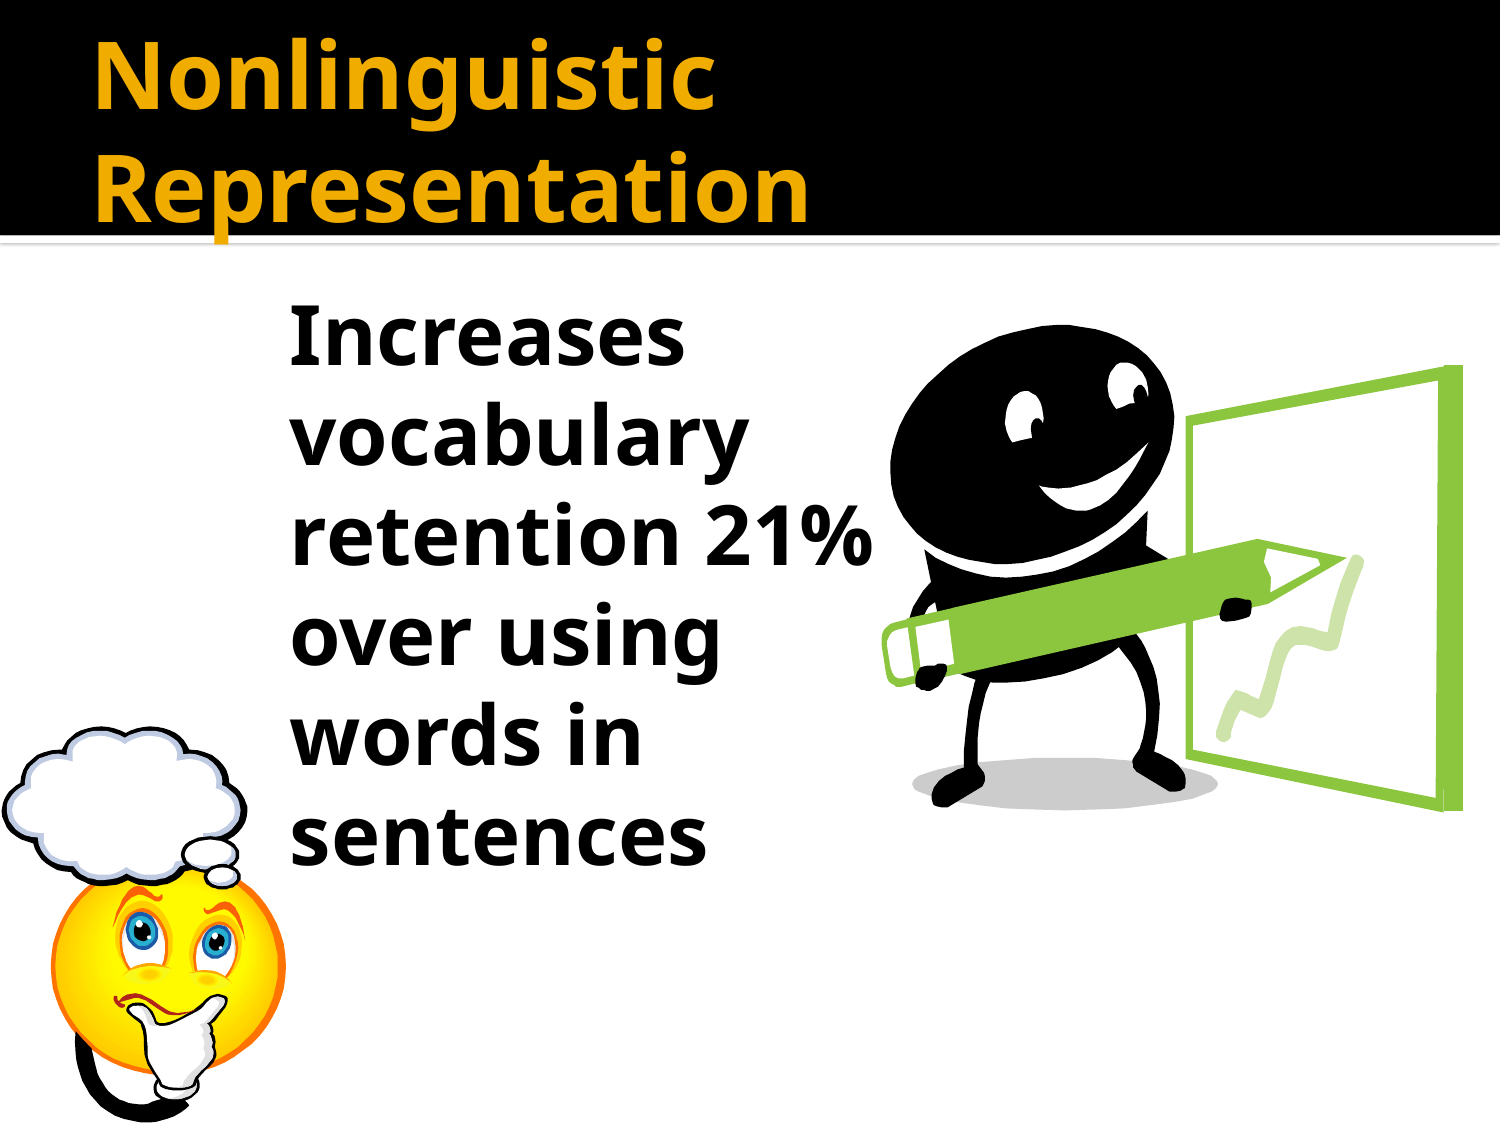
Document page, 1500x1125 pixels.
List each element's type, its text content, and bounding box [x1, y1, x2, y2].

picture [881, 324, 1463, 813]
picture [0, 724, 288, 1124]
title Nonlinguistic Representation [75, 25, 1425, 231]
text_box Increases vocabulary retention 21% over using words in sentences [275, 274, 925, 890]
